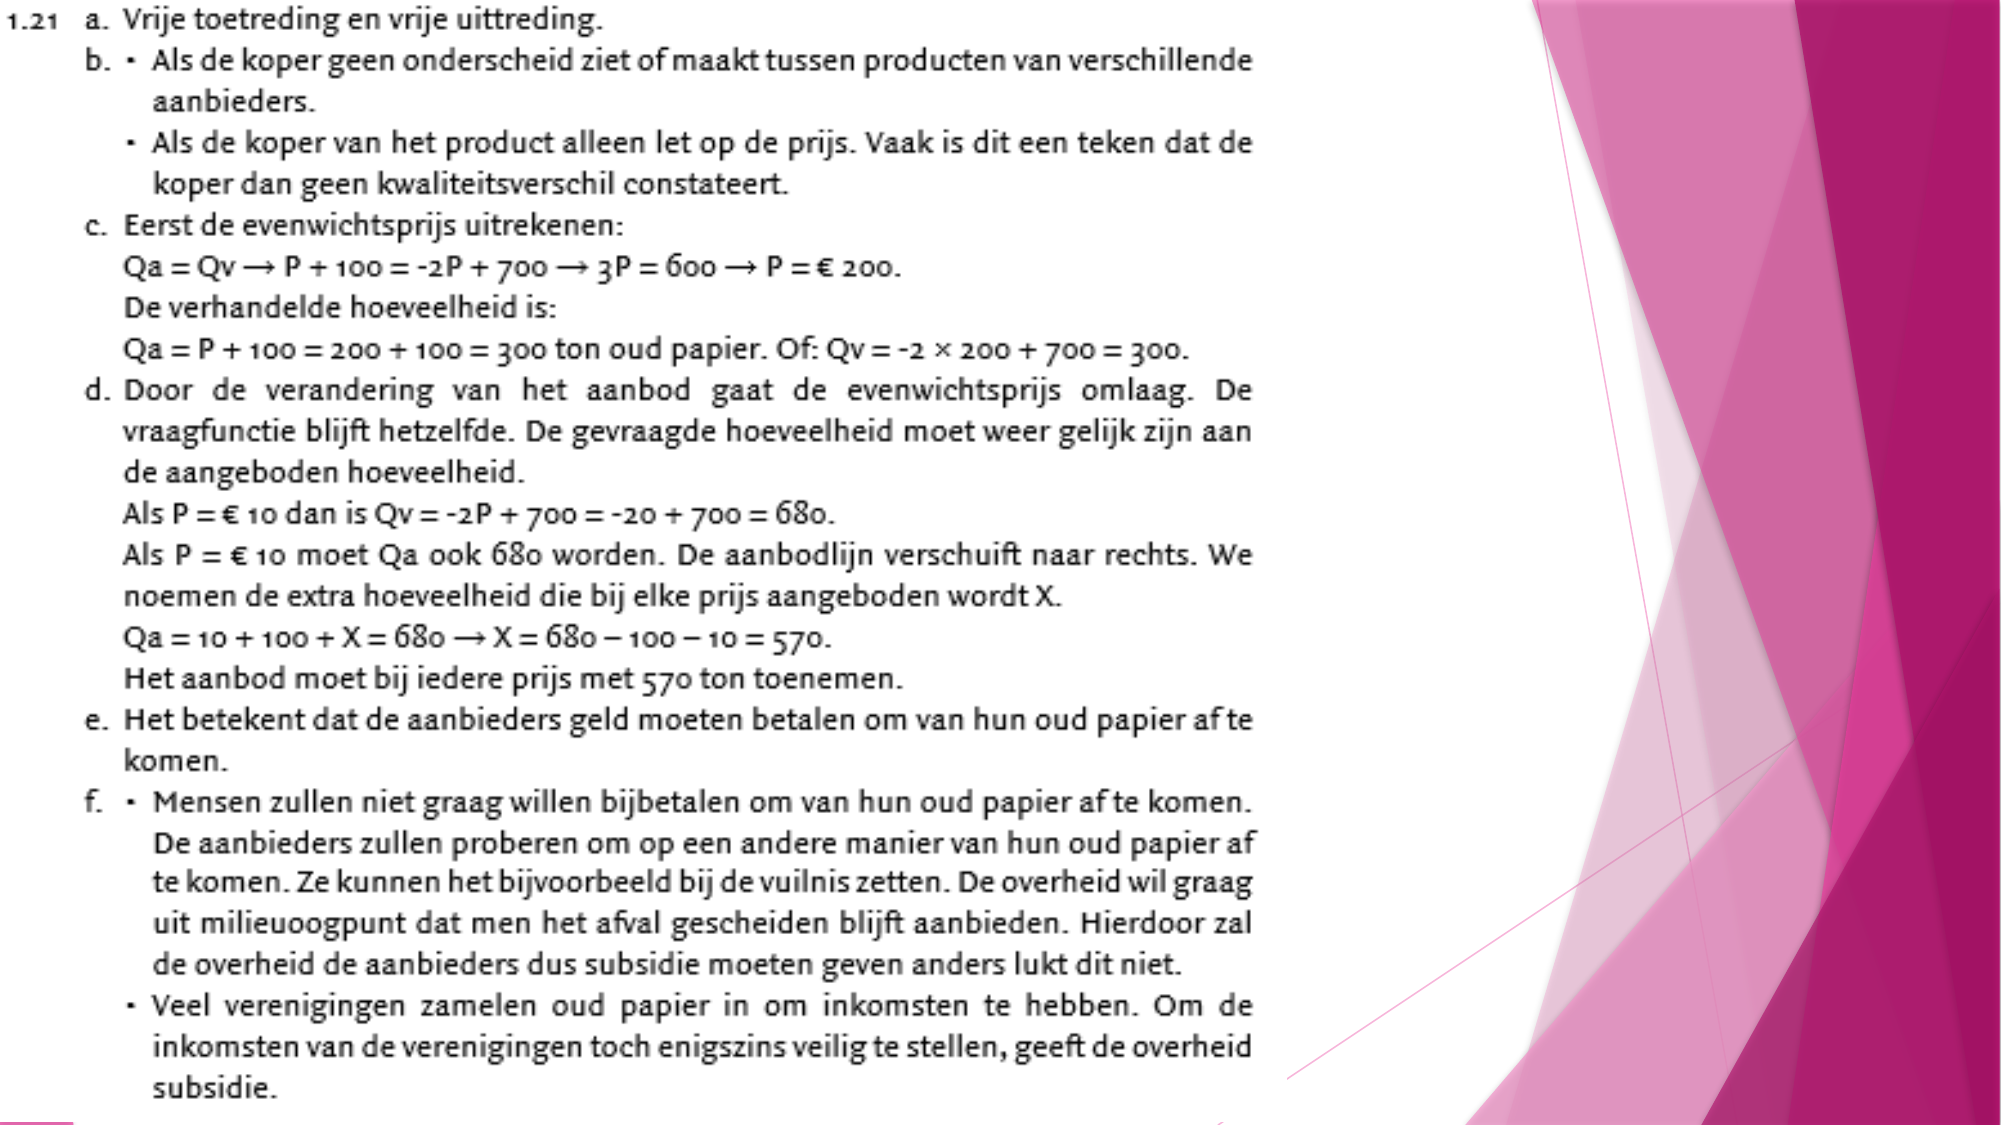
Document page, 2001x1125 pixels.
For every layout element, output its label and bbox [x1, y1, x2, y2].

picture [0, 0, 1288, 1123]
